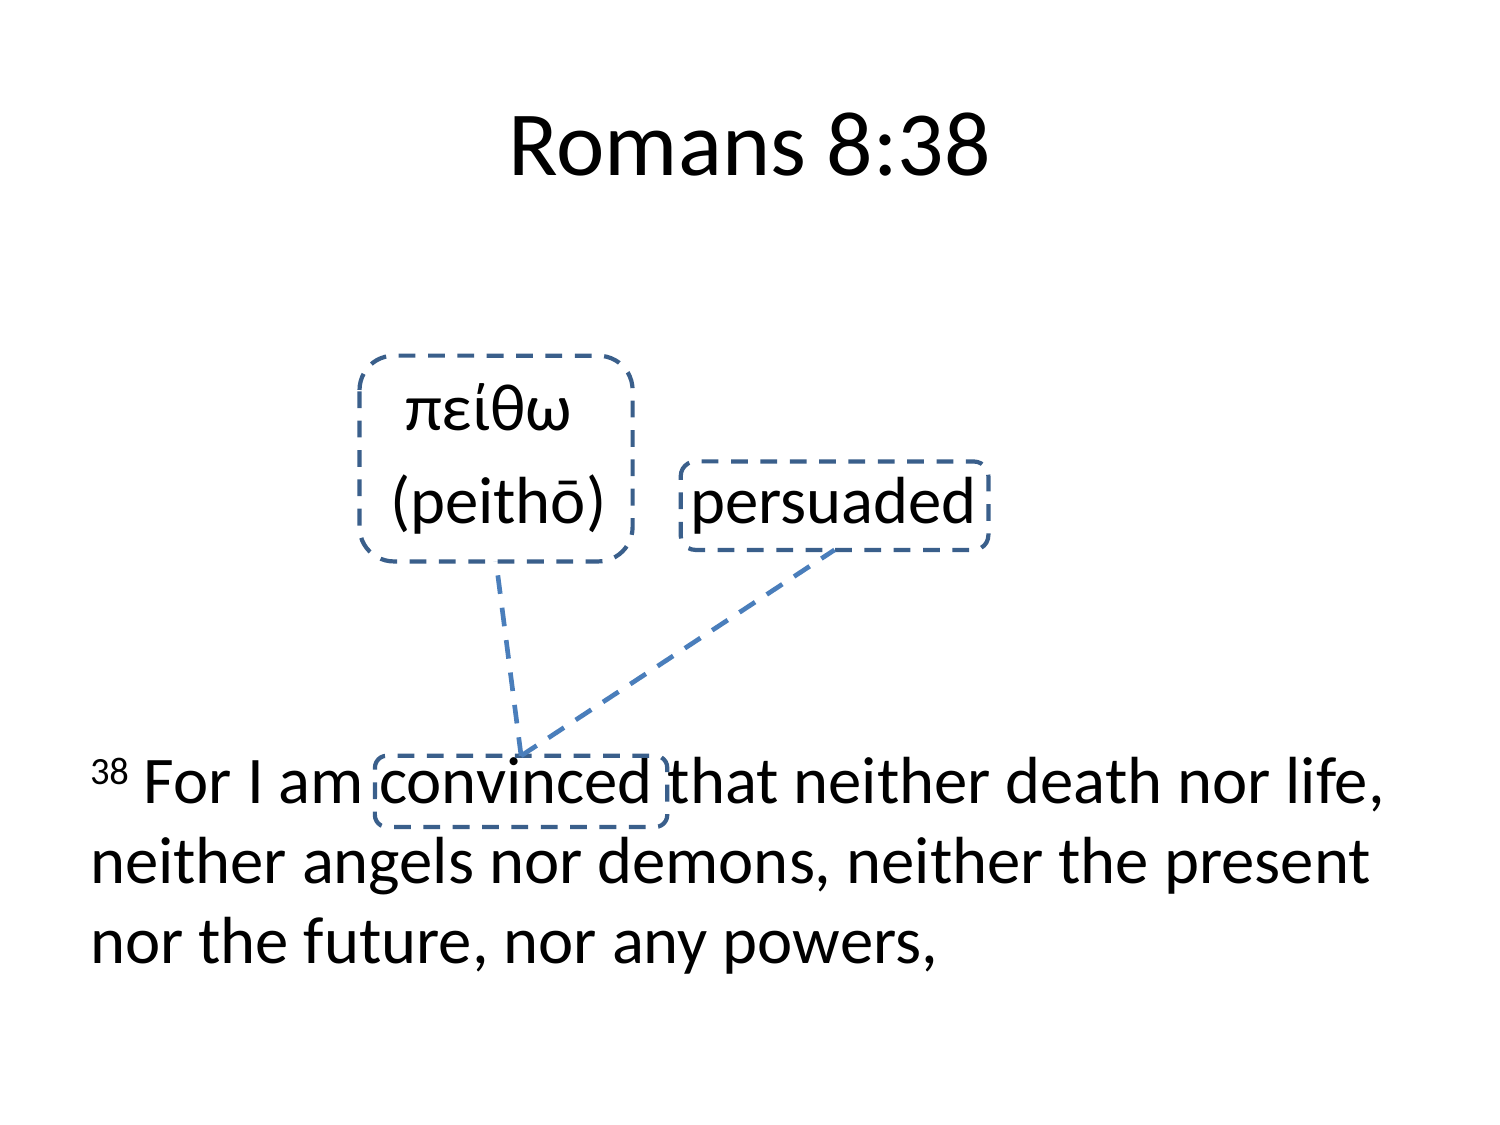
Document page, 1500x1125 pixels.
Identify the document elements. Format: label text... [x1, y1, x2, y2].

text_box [495, 561, 515, 756]
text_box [520, 549, 835, 756]
text_box [372, 753, 670, 830]
text_box [357, 353, 635, 564]
list πείθω (peithō) persuaded 38 For I am convinced that neither death nor life, neither angels nor demons, neither the present nor the future, nor any powers, [75, 262, 1425, 1005]
title Romans 8:38 [75, 45, 1425, 233]
text_box [678, 459, 991, 553]
